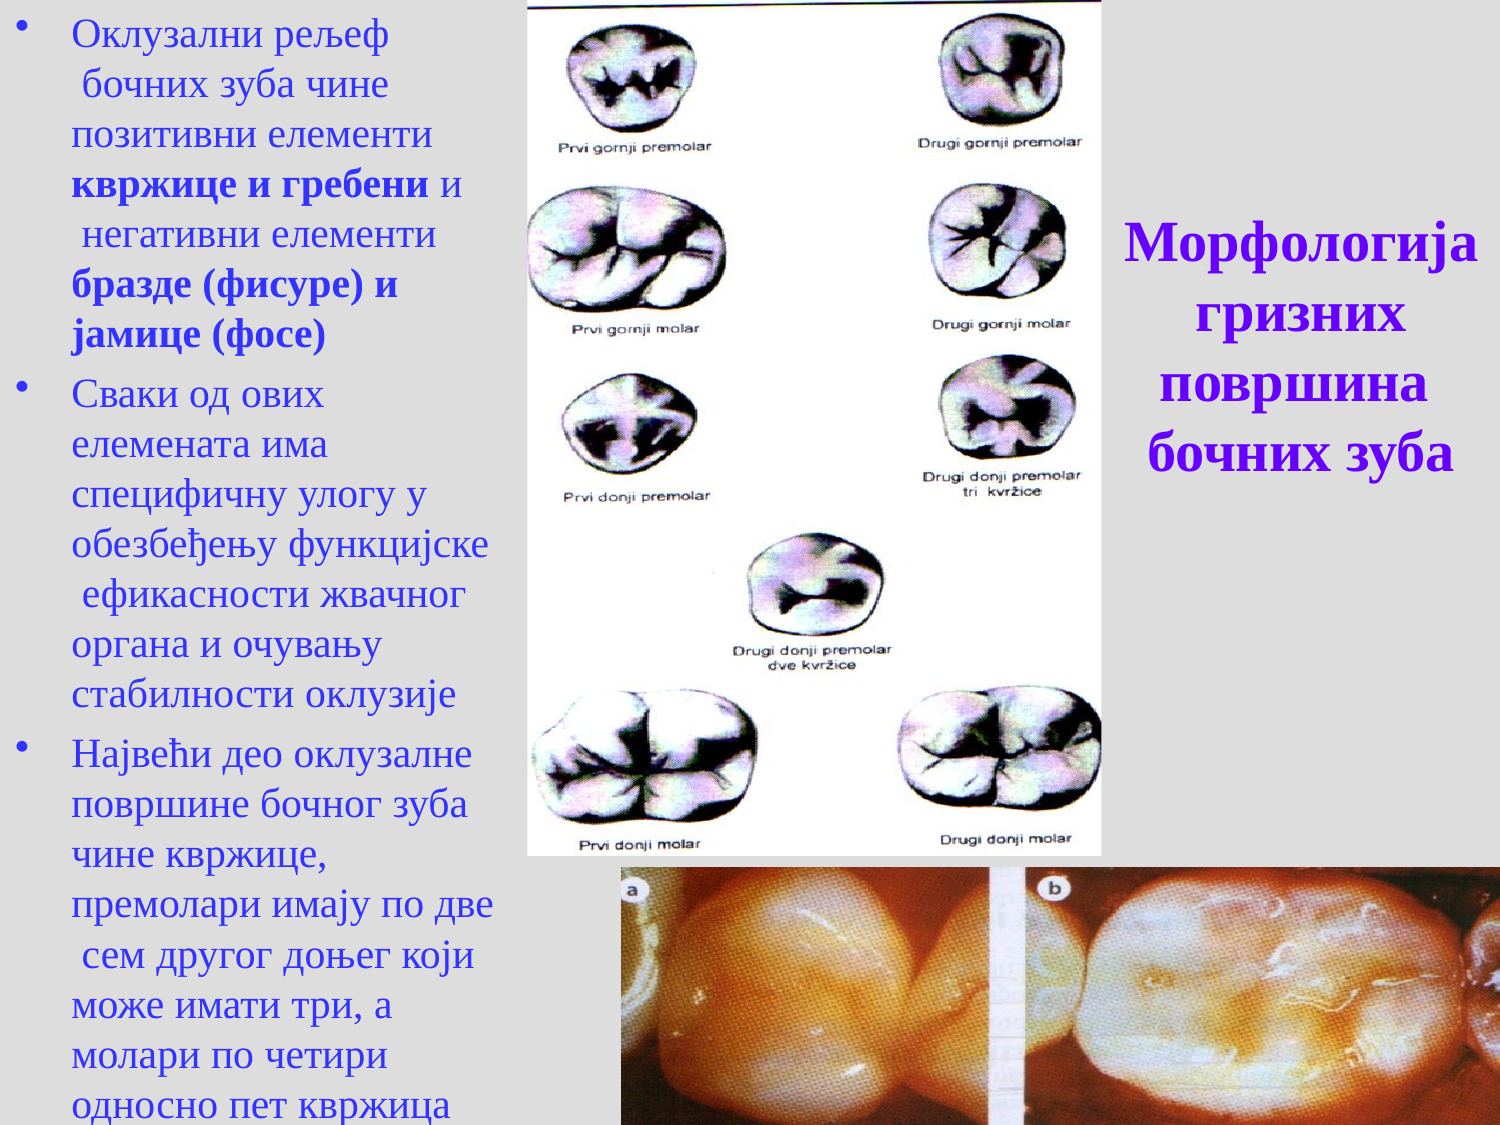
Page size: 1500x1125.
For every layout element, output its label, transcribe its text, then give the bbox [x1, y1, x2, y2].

text_box Оклузални рељеф бочних зуба чине [12, 3, 392, 106]
text_box [621, 867, 1500, 1125]
title позитивни елементи квржице и гребени и негативни елементи бразде (фисуре) и јамице (фосе) [69, 103, 465, 357]
text_box Сваки од ових елемената има специфичну улогу у обезбеђењу функцијске ефикасности жвачног органа и очувању стабилности оклузије Највећи део оклузалне површине бочног зуба чине квржице, премолари имају по две сем другог доњег који може имати три, а молари по четири односно пет квржица [12, 363, 498, 1125]
text_box Морфологија гризних површина бочних зуба [1120, 201, 1482, 484]
text_box [527, 0, 1102, 856]
